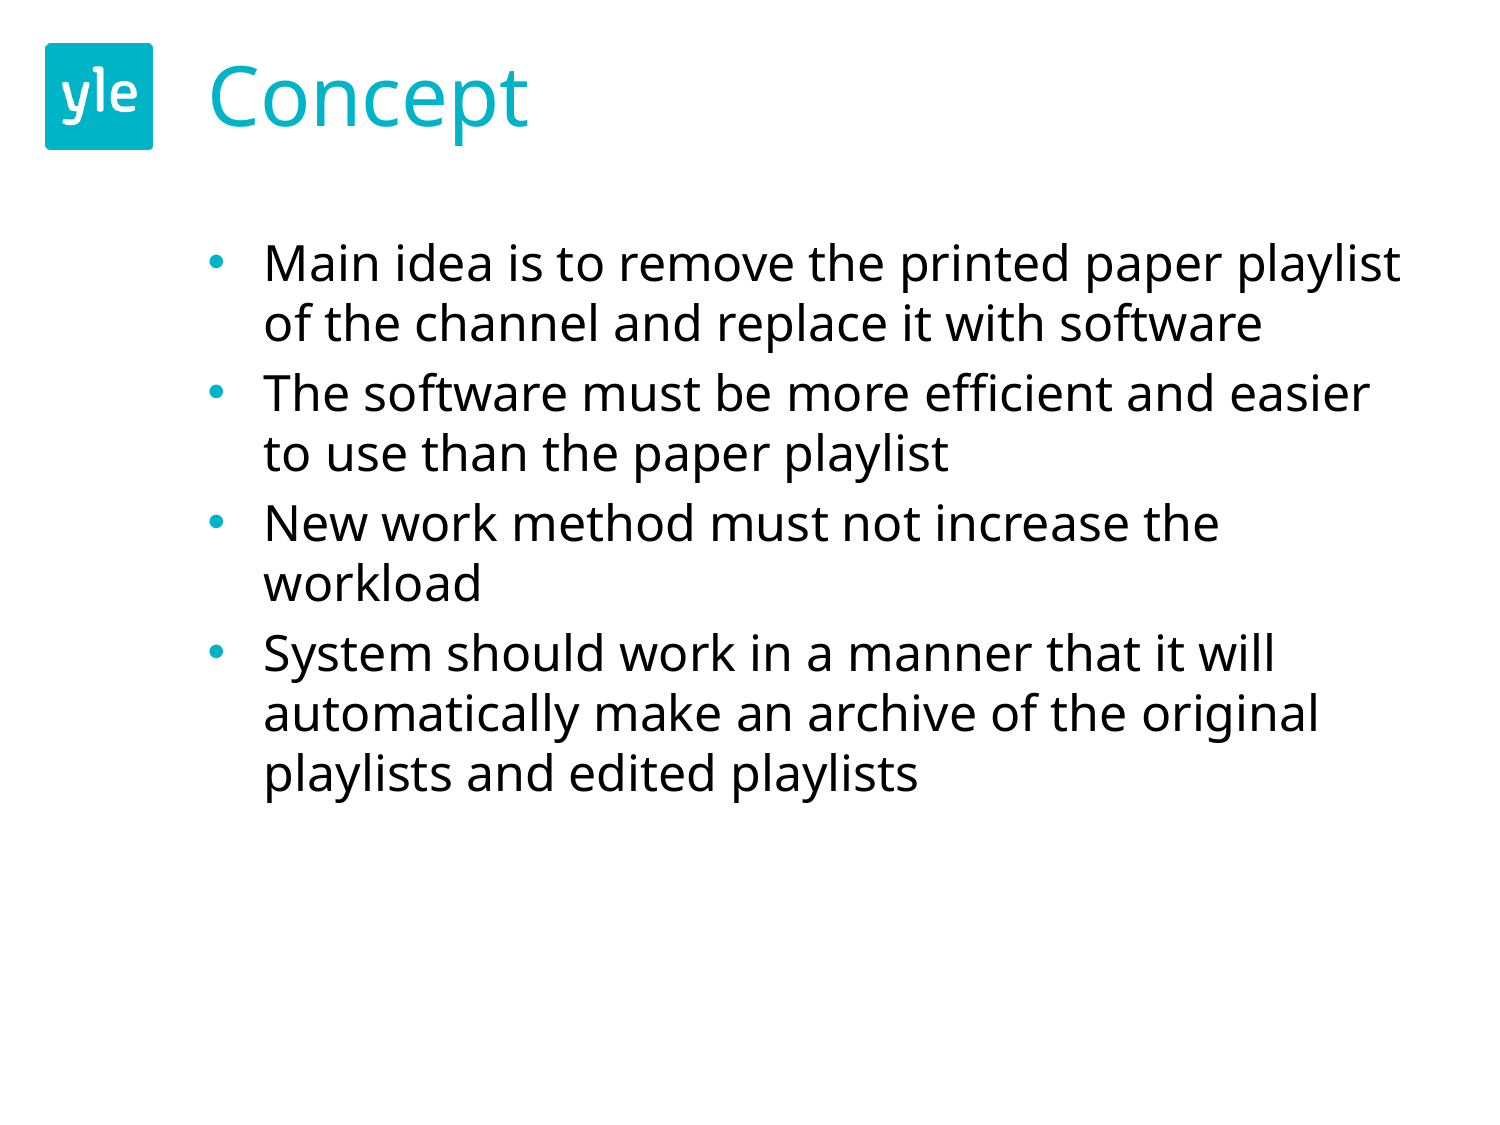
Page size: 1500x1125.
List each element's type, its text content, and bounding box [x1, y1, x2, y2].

title Concept [192, 35, 1425, 223]
picture [45, 43, 153, 150]
list Main idea is to remove the printed paper playlist of the channel and replace it with software The software must be more efficient and easier to use than the paper playlist New work method must not increase the workload System should work in a manner that it will automatically make an archive of the original playlists and edited playlists [192, 223, 1425, 967]
